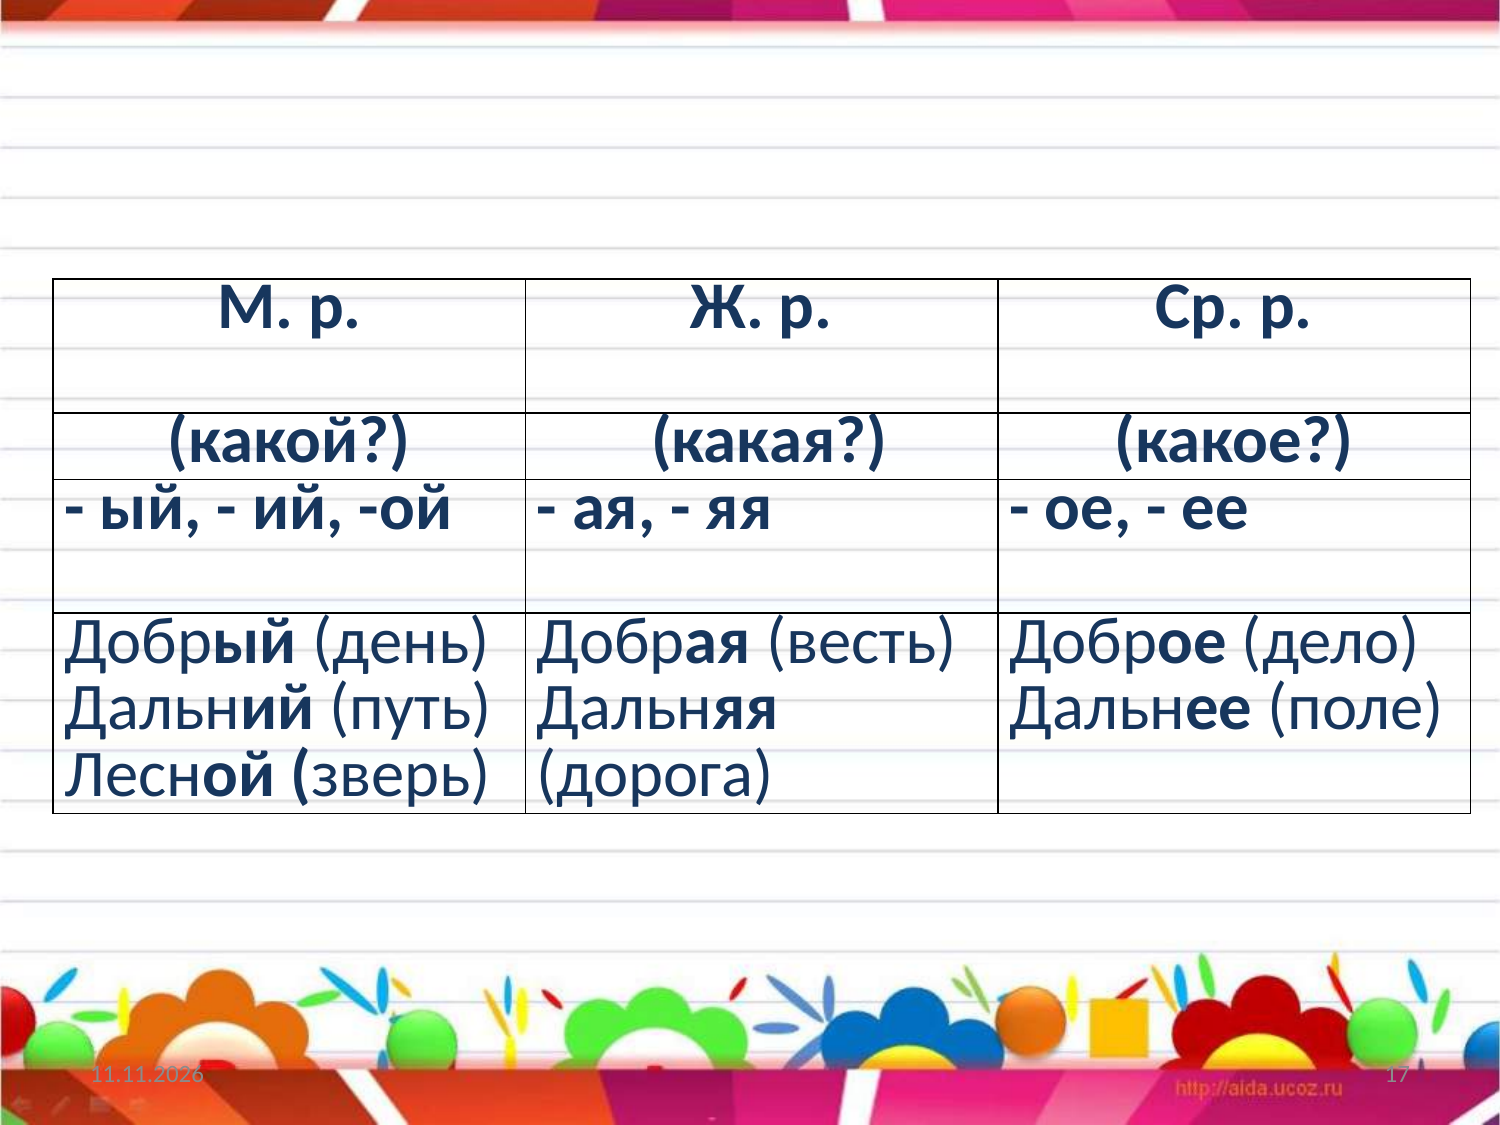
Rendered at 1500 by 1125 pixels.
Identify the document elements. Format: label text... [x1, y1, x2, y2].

table_cell Доброе (дело) Дальнее (поле) [999, 614, 1470, 813]
table_header Ж. р. [526, 280, 997, 412]
table_header М. р. [54, 280, 525, 412]
table_cell - ая, - яя [526, 480, 997, 612]
table_cell Добрый (день) Дальний (путь) Лесной (зверь) [54, 614, 525, 813]
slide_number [75, 1042, 425, 1103]
table_cell - ое, - ее [999, 480, 1470, 612]
table_header Ср. р. [999, 280, 1470, 412]
table_cell (какая?) [526, 414, 997, 479]
picture [0, 0, 1500, 1125]
table_cell Добрая (весть) Дальняя (дорога) [526, 614, 997, 813]
table_cell (какое?) [999, 414, 1470, 479]
table_cell (какой?) [54, 414, 525, 479]
slide_number 17 [1074, 1042, 1425, 1103]
table_cell - ый, - ий, -ой [54, 480, 525, 612]
